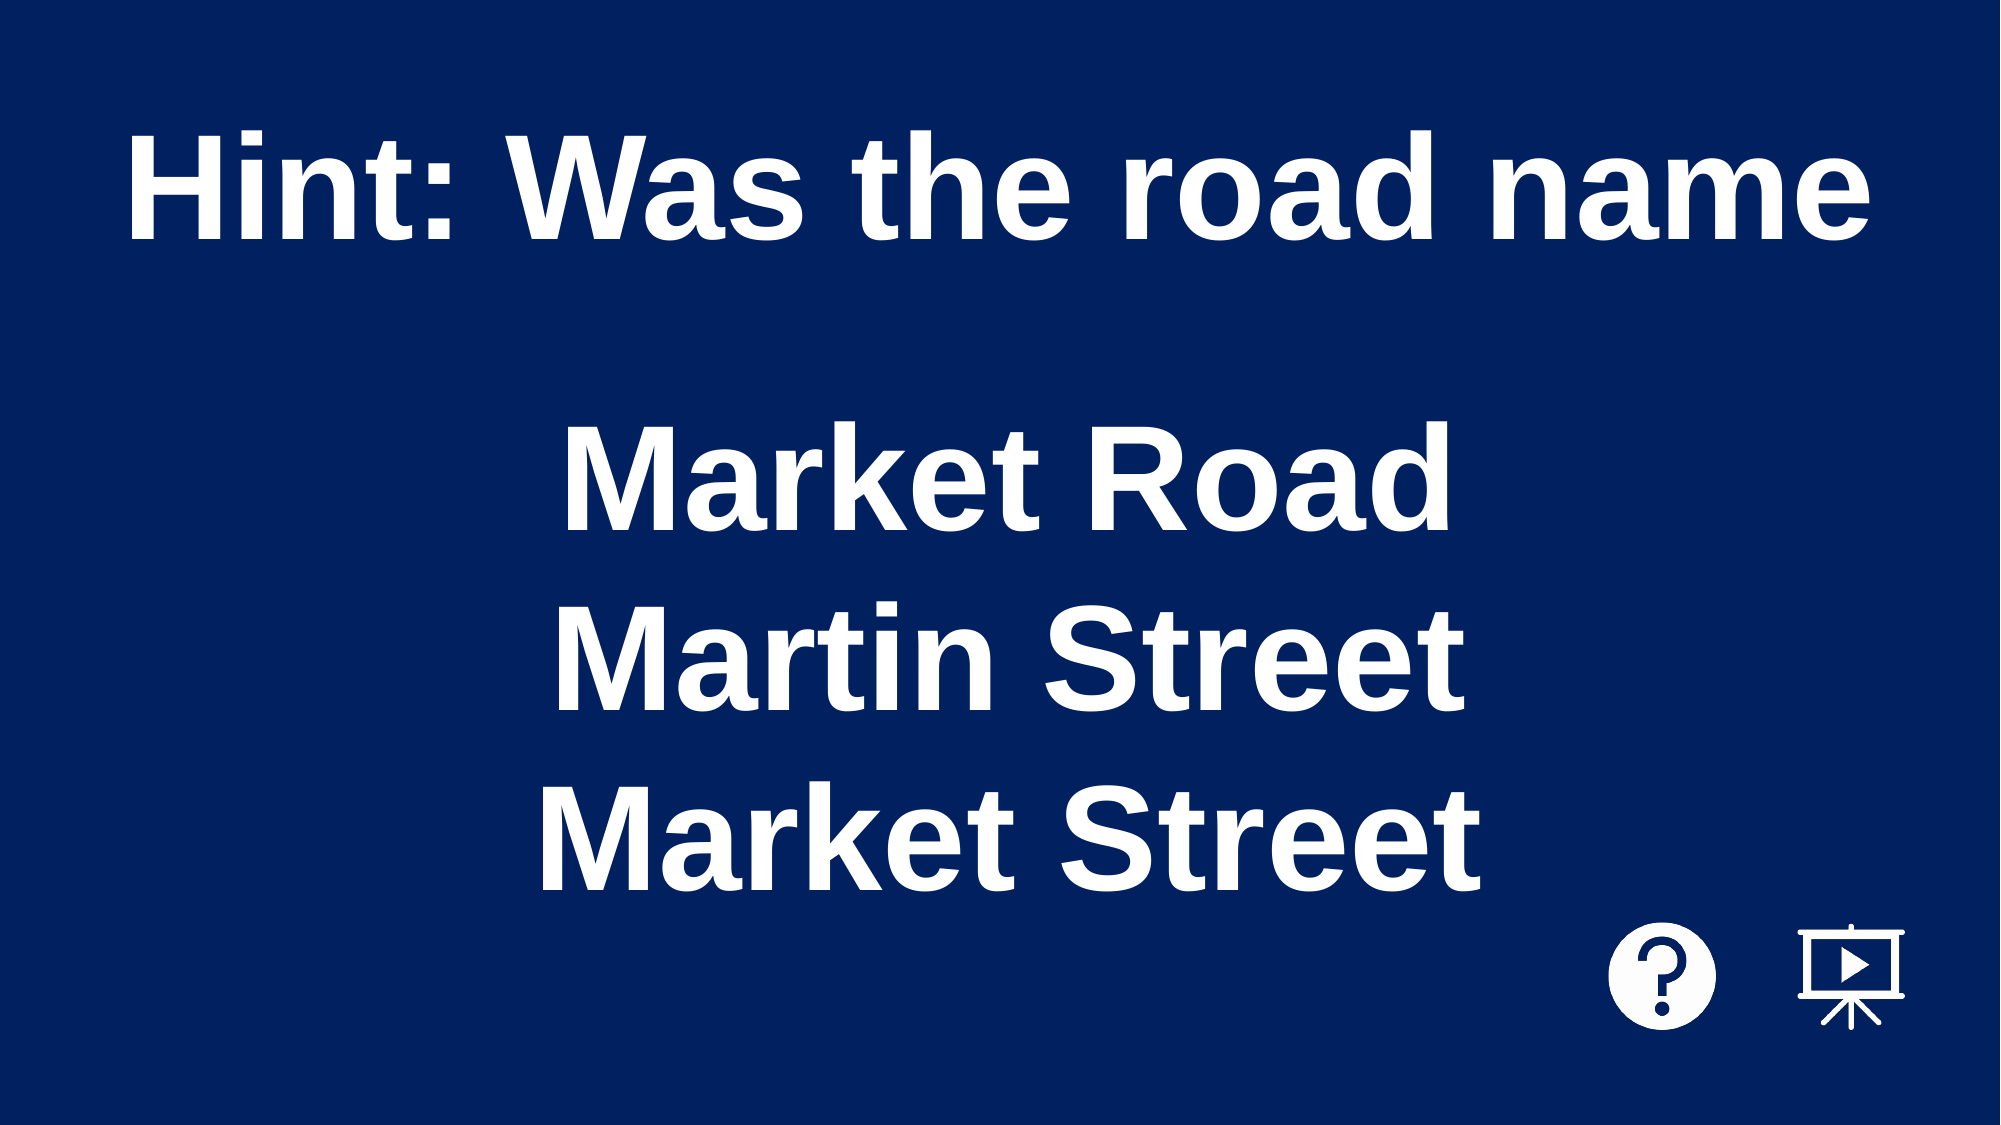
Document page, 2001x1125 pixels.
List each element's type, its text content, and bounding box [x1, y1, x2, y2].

text_box Hint: Was the road name [0, 81, 2000, 457]
picture [1783, 908, 1919, 1044]
picture [1594, 908, 1730, 1044]
text_box Market Road Martin Street Market Street [117, 372, 1900, 928]
